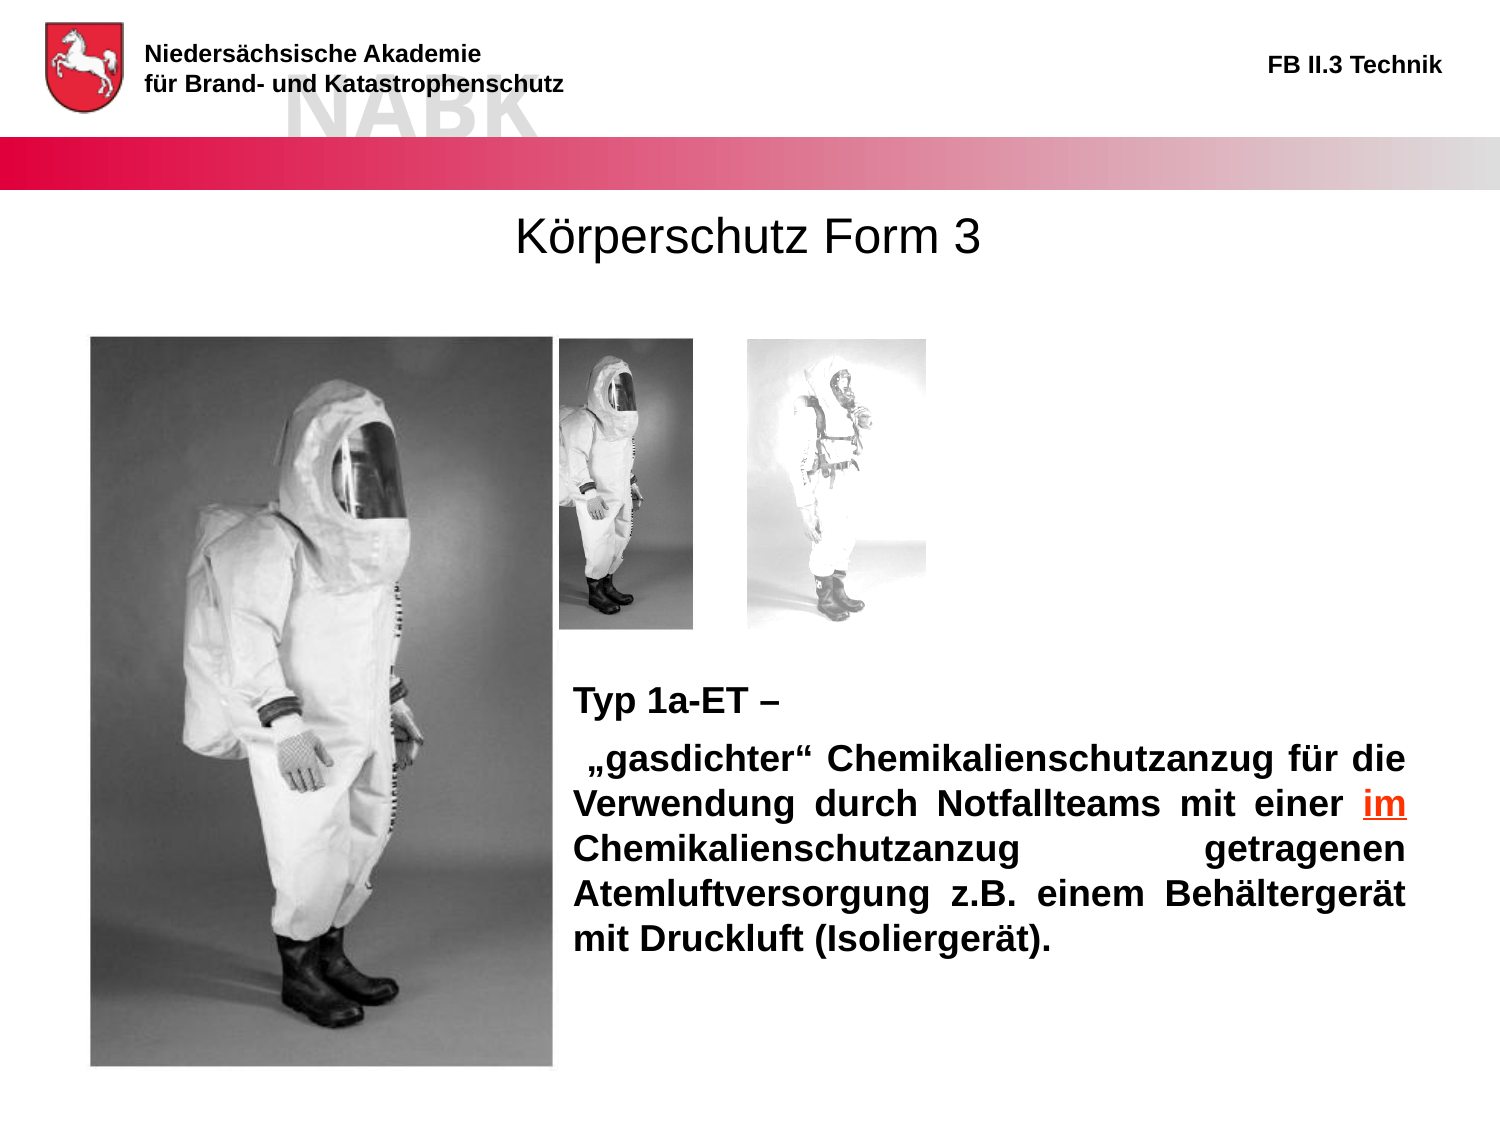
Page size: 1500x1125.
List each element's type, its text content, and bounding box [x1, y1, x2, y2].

picture [45, 22, 124, 114]
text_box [86, 334, 1422, 1072]
text_box Körperschutz Form 3 [250, 196, 1247, 272]
